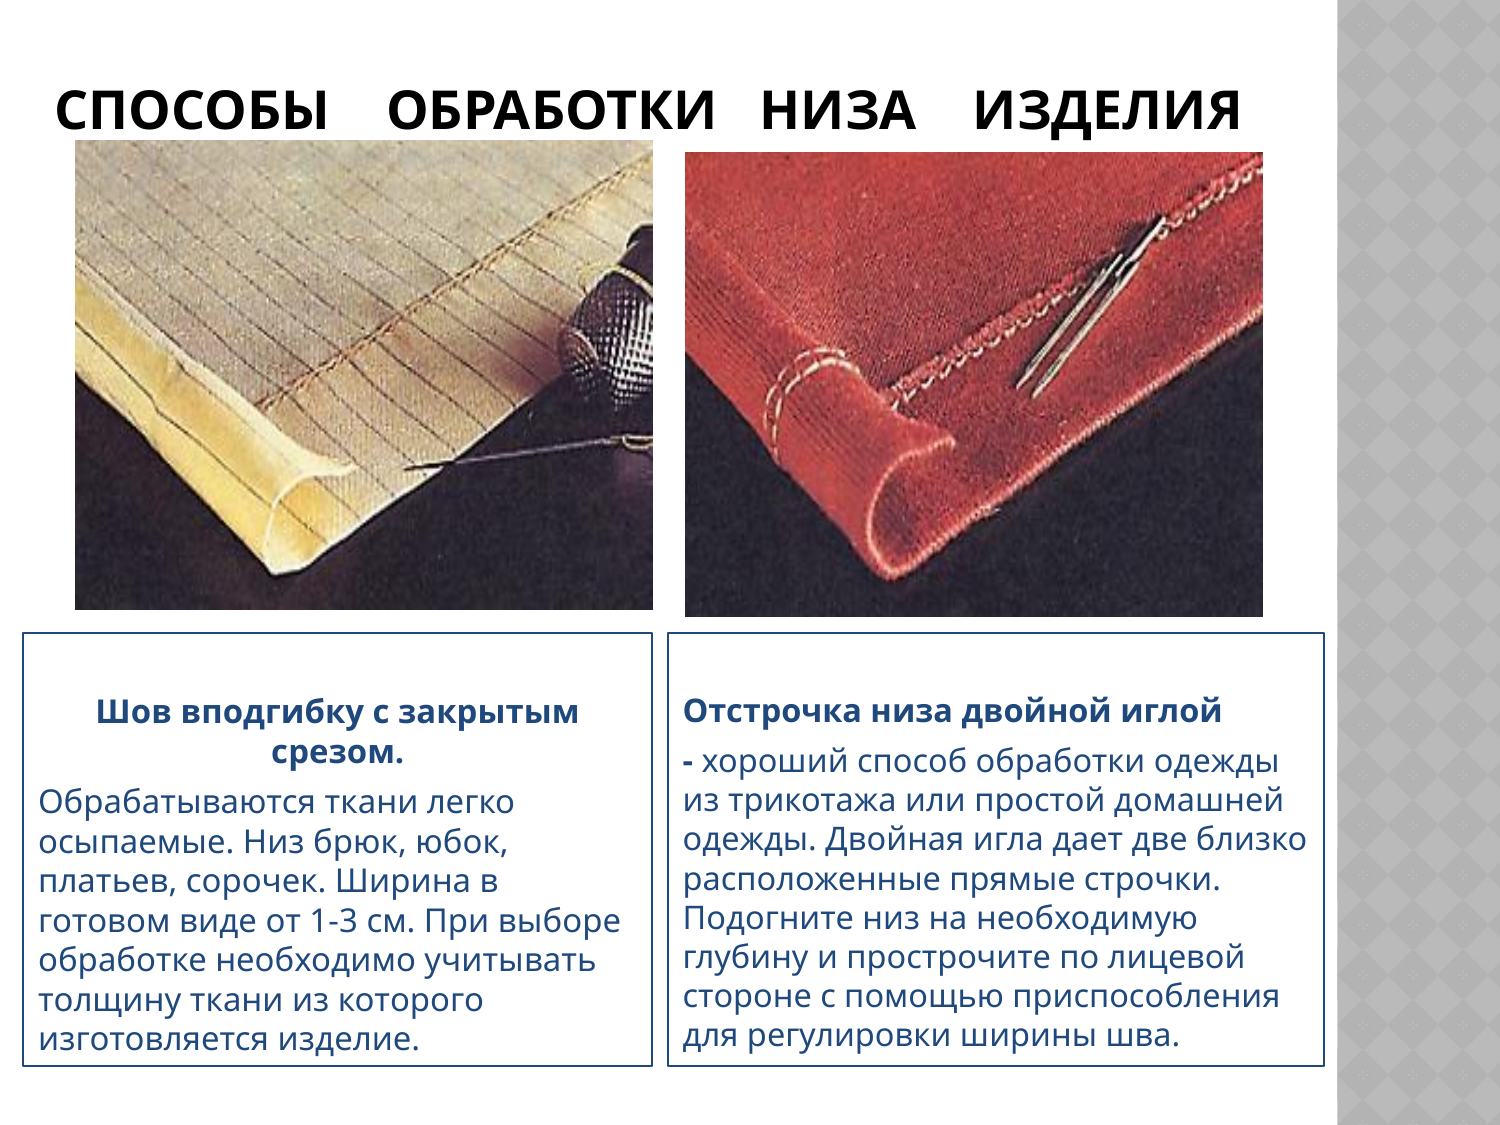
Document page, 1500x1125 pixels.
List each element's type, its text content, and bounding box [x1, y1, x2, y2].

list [684, 151, 1264, 617]
list Шов вподгибку с закрытым срезом. Обрабатываются ткани легко осыпаемые. Низ брюк, юбок, платьев, сорочек. Ширина в готовом виде от 1-3 см. При выборе обработке необходимо учитывать толщину ткани из которого изготовляется изделие. [22, 632, 653, 1067]
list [74, 140, 654, 610]
title Cпособы обработки низа изделия [46, 52, 1325, 141]
list Отстрочка низа двойной иглой - хороший способ обработки одежды из трикотажа или простой домашней одежды. Двойная игла дает две близко расположенные прямые строчки. Подогните низ на необходимую глубину и прострочите по лицевой стороне с помощью приспособления для регулировки ширины шва. [667, 632, 1325, 1067]
